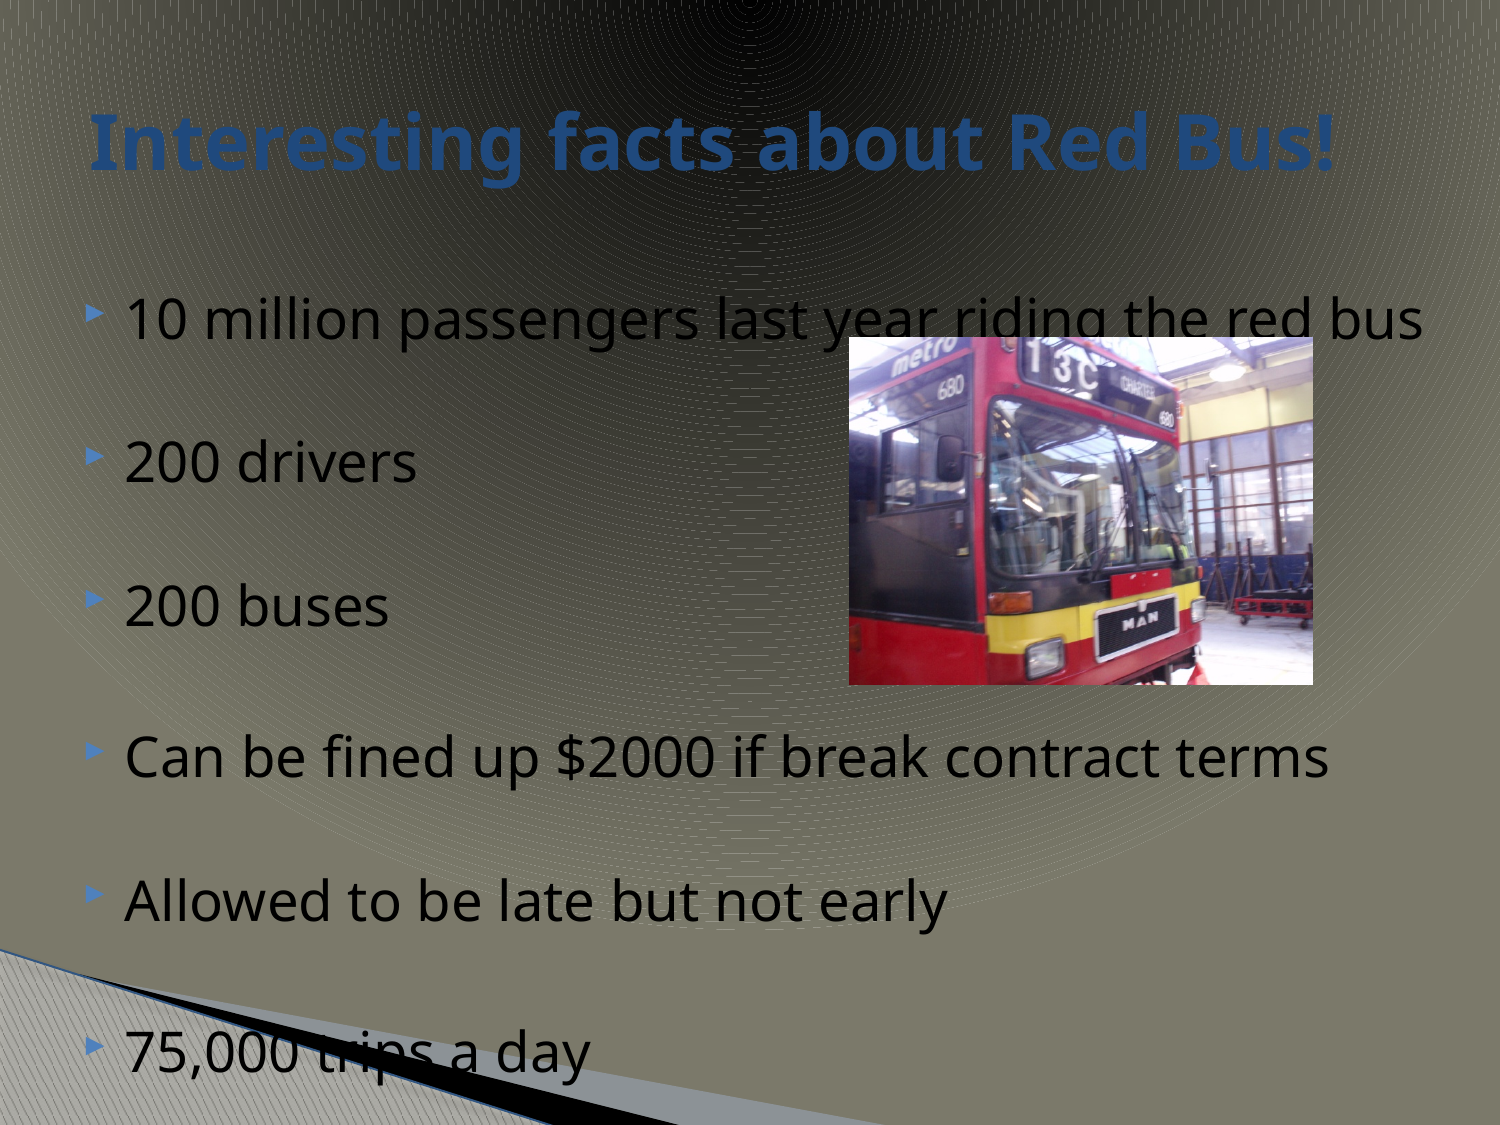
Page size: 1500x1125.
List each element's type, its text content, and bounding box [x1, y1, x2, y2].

list 10 million passengers last year riding the red bus 200 drivers 200 buses Can be fined up $2000 if break contract terms Allowed to be late but not early 75,000 trips a day [50, 200, 1475, 1100]
picture [849, 337, 1313, 685]
title Interesting facts about Red Bus! [75, 45, 1425, 233]
